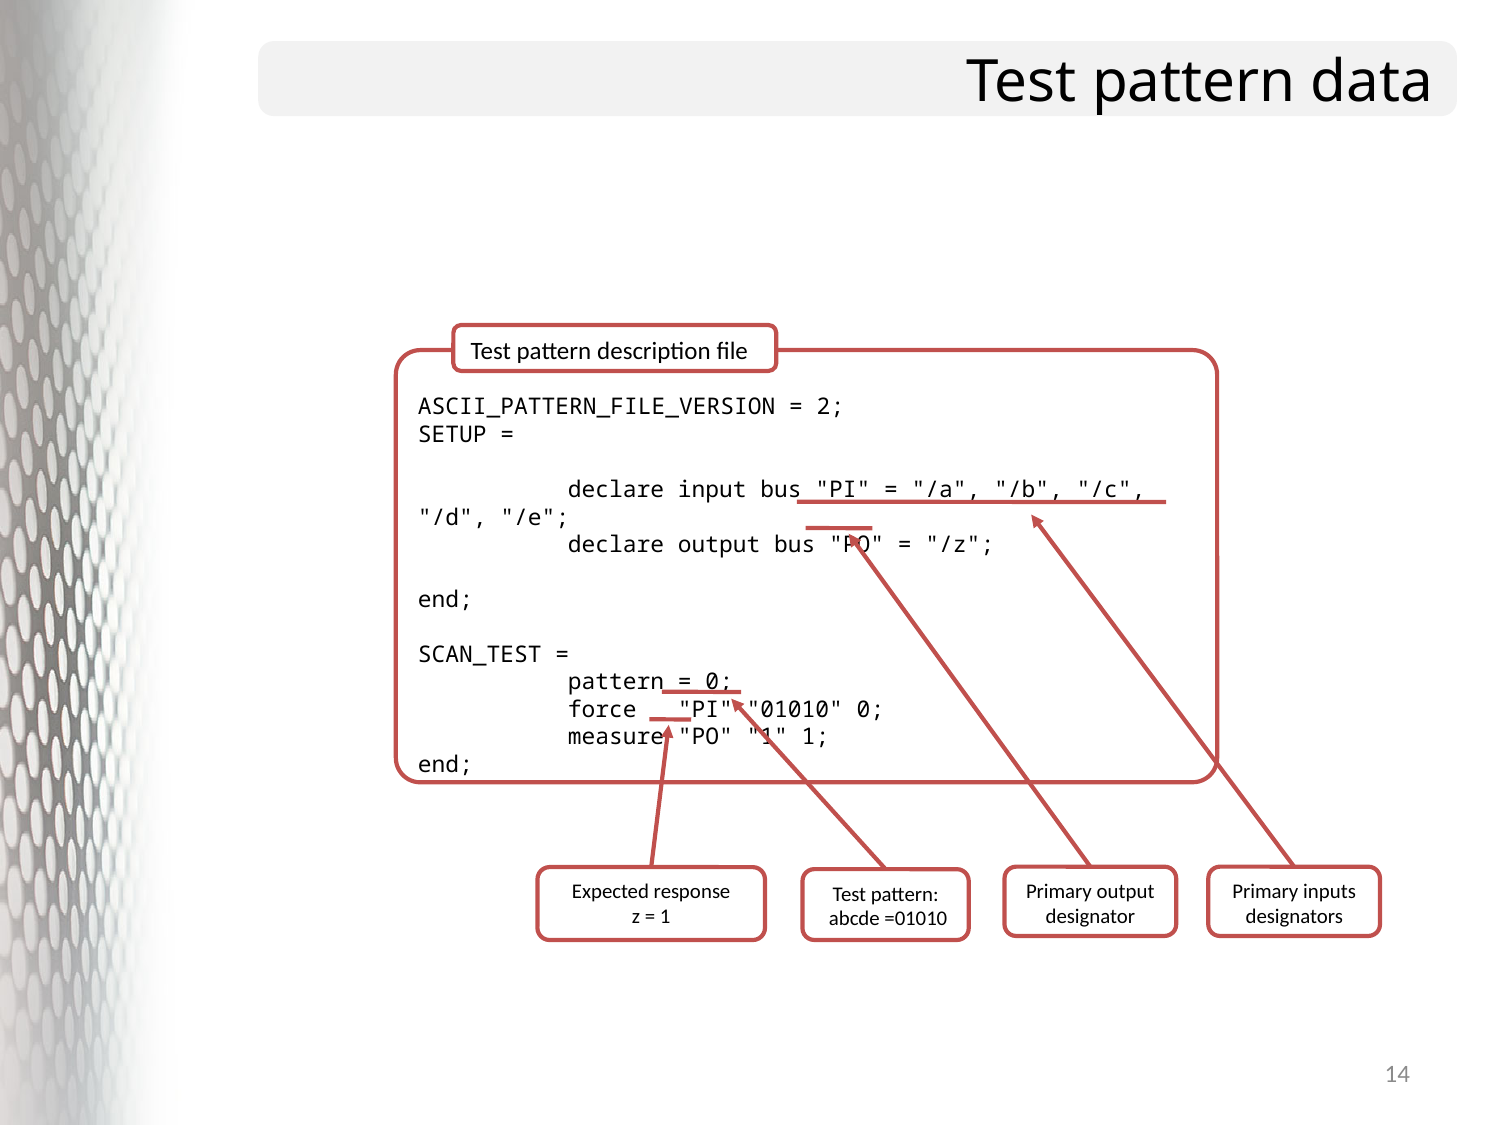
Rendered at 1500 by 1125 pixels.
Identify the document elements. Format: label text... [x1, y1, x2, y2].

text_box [986, 558, 1339, 823]
text_box Expected response z = 1 [535, 864, 768, 943]
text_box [802, 579, 981, 822]
text_box Primary output designator [1002, 864, 1179, 939]
title Test pattern data [258, 40, 1449, 117]
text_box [395, 324, 1218, 783]
text_box Test pattern: abcde =01010 [800, 867, 971, 943]
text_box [722, 706, 894, 862]
text_box Primary inputs designators [1206, 864, 1383, 939]
slide_number 14 [1074, 1042, 1425, 1103]
picture [0, 0, 200, 1125]
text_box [588, 786, 732, 806]
table_cell [808, 530, 869, 534]
table_cell [800, 504, 1162, 508]
